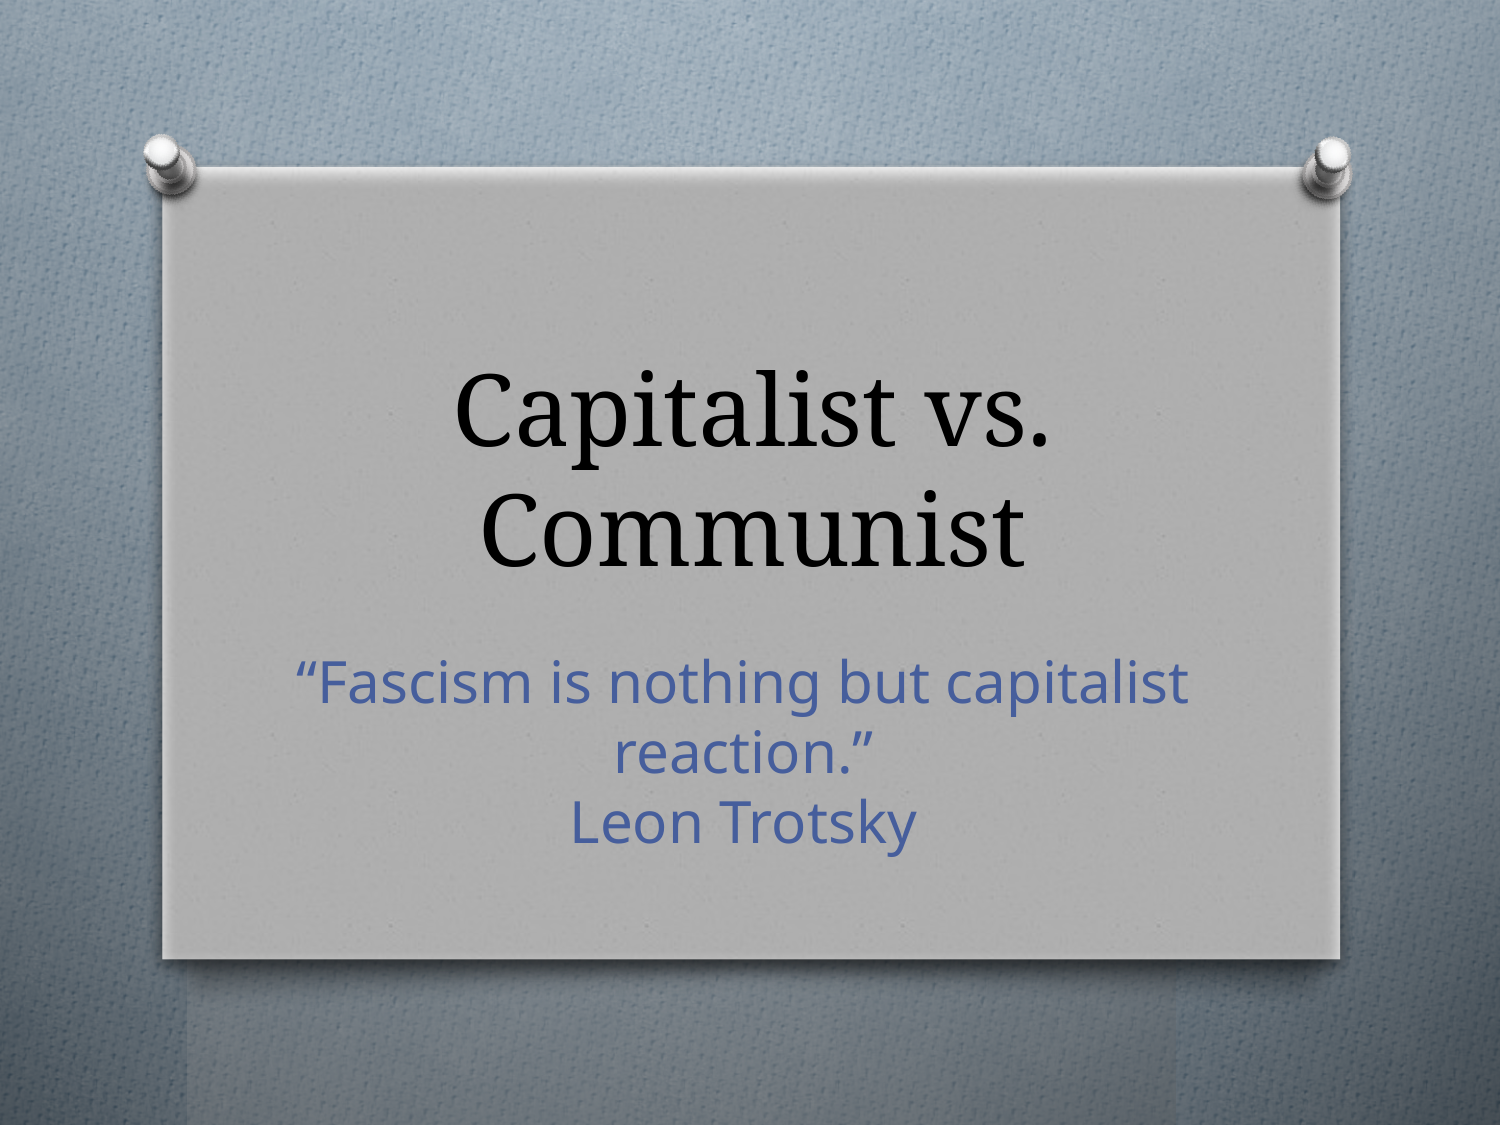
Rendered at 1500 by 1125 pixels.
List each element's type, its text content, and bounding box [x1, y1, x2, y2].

picture [112, 100, 235, 224]
title Capitalist vs. Communist [283, 294, 1223, 595]
subtitle “Fascism is nothing but capitalist reaction.” Leon Trotsky [275, 637, 1212, 888]
picture [1274, 109, 1396, 230]
